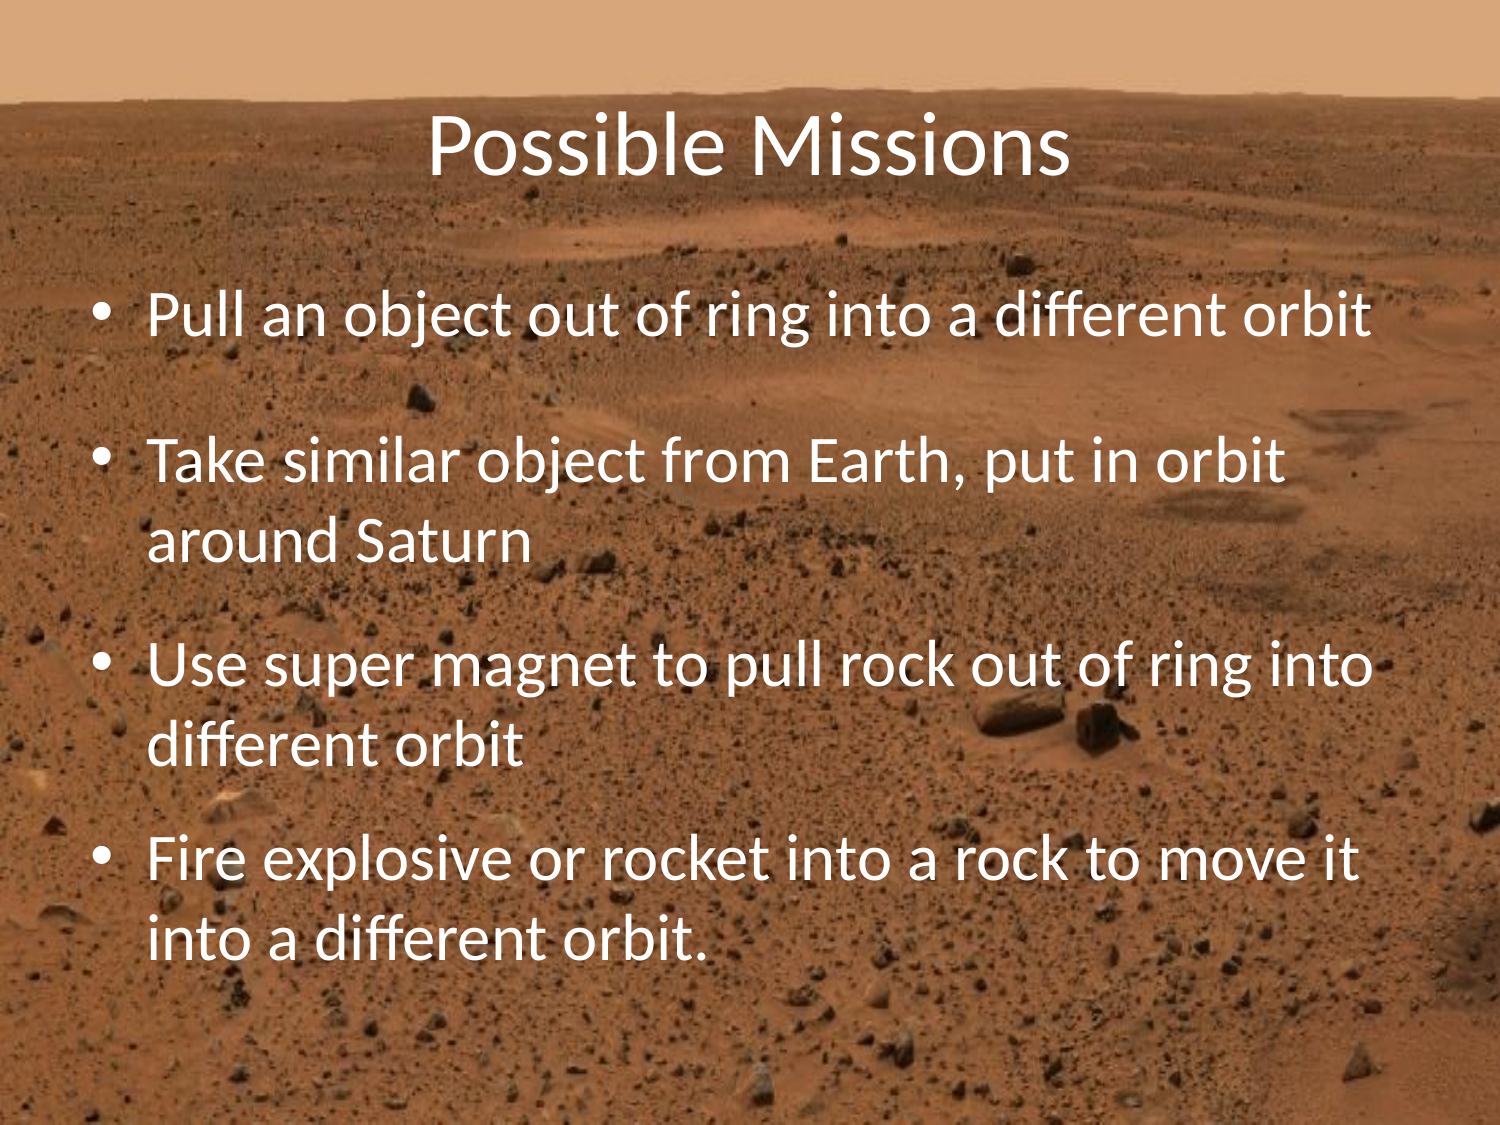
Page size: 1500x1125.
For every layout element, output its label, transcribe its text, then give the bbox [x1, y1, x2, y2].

list Pull an object out of ring into a different orbit Take similar object from Earth, put in orbit around Saturn [75, 262, 1425, 612]
text_box Fire explosive or rocket into a rock to move it into a different orbit. [74, 806, 1425, 1000]
text_box Use super magnet to pull rock out of ring into different orbit [74, 612, 1425, 800]
title Possible Missions [75, 45, 1425, 233]
picture [0, 0, 1500, 1125]
